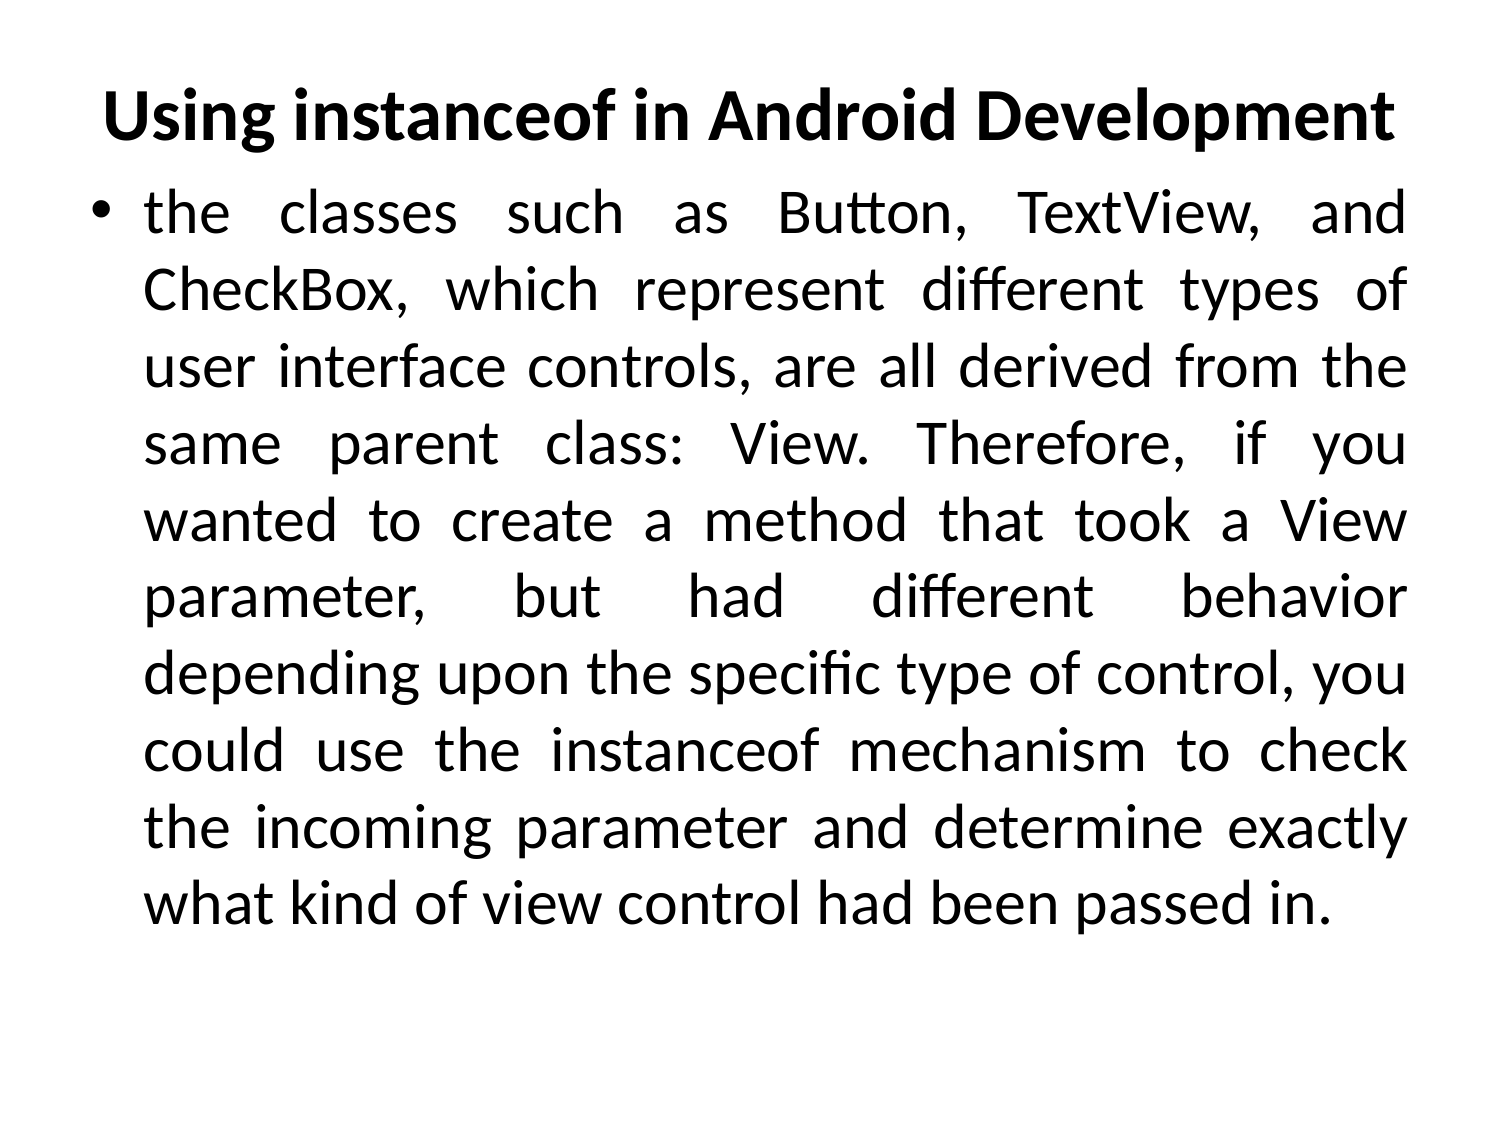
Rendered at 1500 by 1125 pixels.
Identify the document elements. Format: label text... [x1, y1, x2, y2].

title Using instanceof in Android Development [75, 45, 1425, 162]
list the classes such as Button, TextView, and CheckBox, which represent different types of user interface controls, are all derived from the same parent class: View. Therefore, if you wanted to create a method that took a View parameter, but had different behavior depending upon the specific type of control, you could use the instanceof mechanism to check the incoming parameter and determine exactly what kind of view control had been passed in. [75, 162, 1425, 1005]
